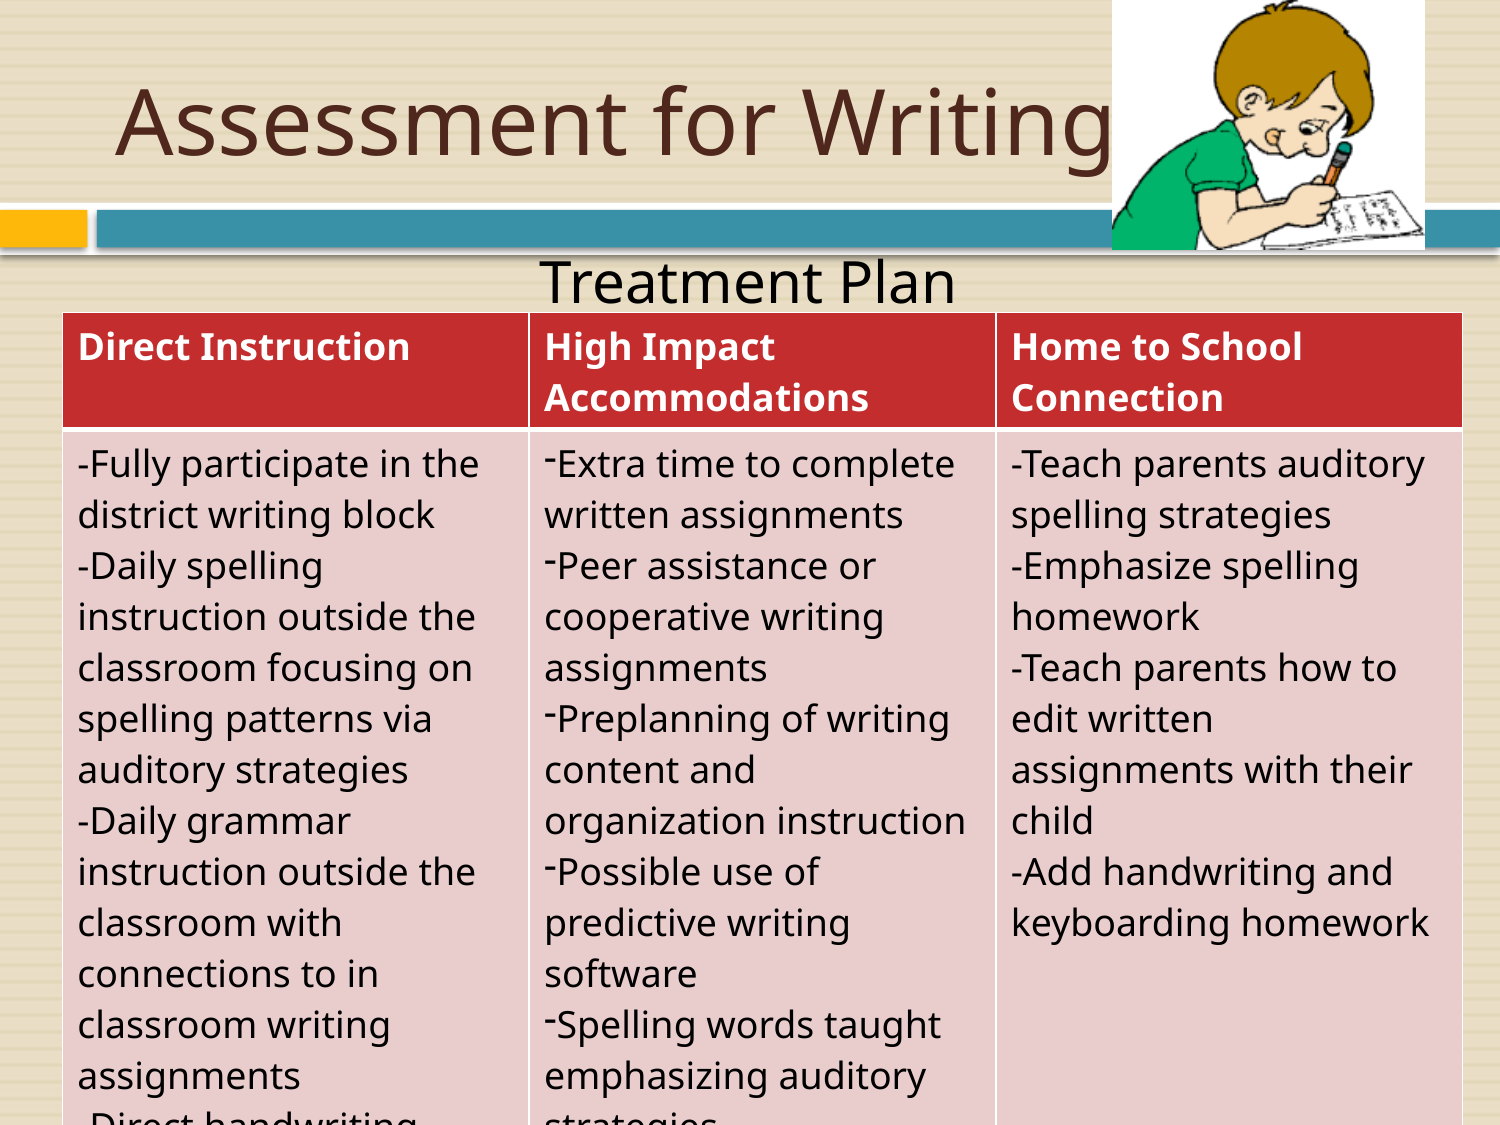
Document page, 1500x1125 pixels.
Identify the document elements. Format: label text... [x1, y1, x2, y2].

table_cell Extra time to complete written assignments Peer assistance or cooperative writing assignments Preplanning of writing content and organization instruction Possible use of predictive writing software Spelling words taught emphasizing auditory strategies Transcribing until handwriting skills are mastered [530, 432, 995, 1125]
text_box Treatment Plan [287, 237, 1225, 323]
table_header Home to School Connection [997, 313, 1462, 427]
table_header Direct Instruction [63, 313, 528, 427]
table_header High Impact Accommodations [530, 323, 995, 427]
title Assessment for Writing [1431, 37, 1439, 201]
picture [1112, 0, 1426, 251]
title Assessment for Writing [100, 37, 1106, 201]
table_cell -Teach parents auditory spelling strategies -Emphasize spelling homework -Teach parents how to edit written assignments with their child -Add handwriting and keyboarding homework [997, 432, 1462, 1125]
table_cell -Fully participate in the district writing block -Daily spelling instruction outside the classroom focusing on spelling patterns via auditory strategies -Daily grammar instruction outside the classroom with connections to in classroom writing assignments -Direct handwriting instruction -Direct keyboarding instruction [63, 432, 528, 1125]
